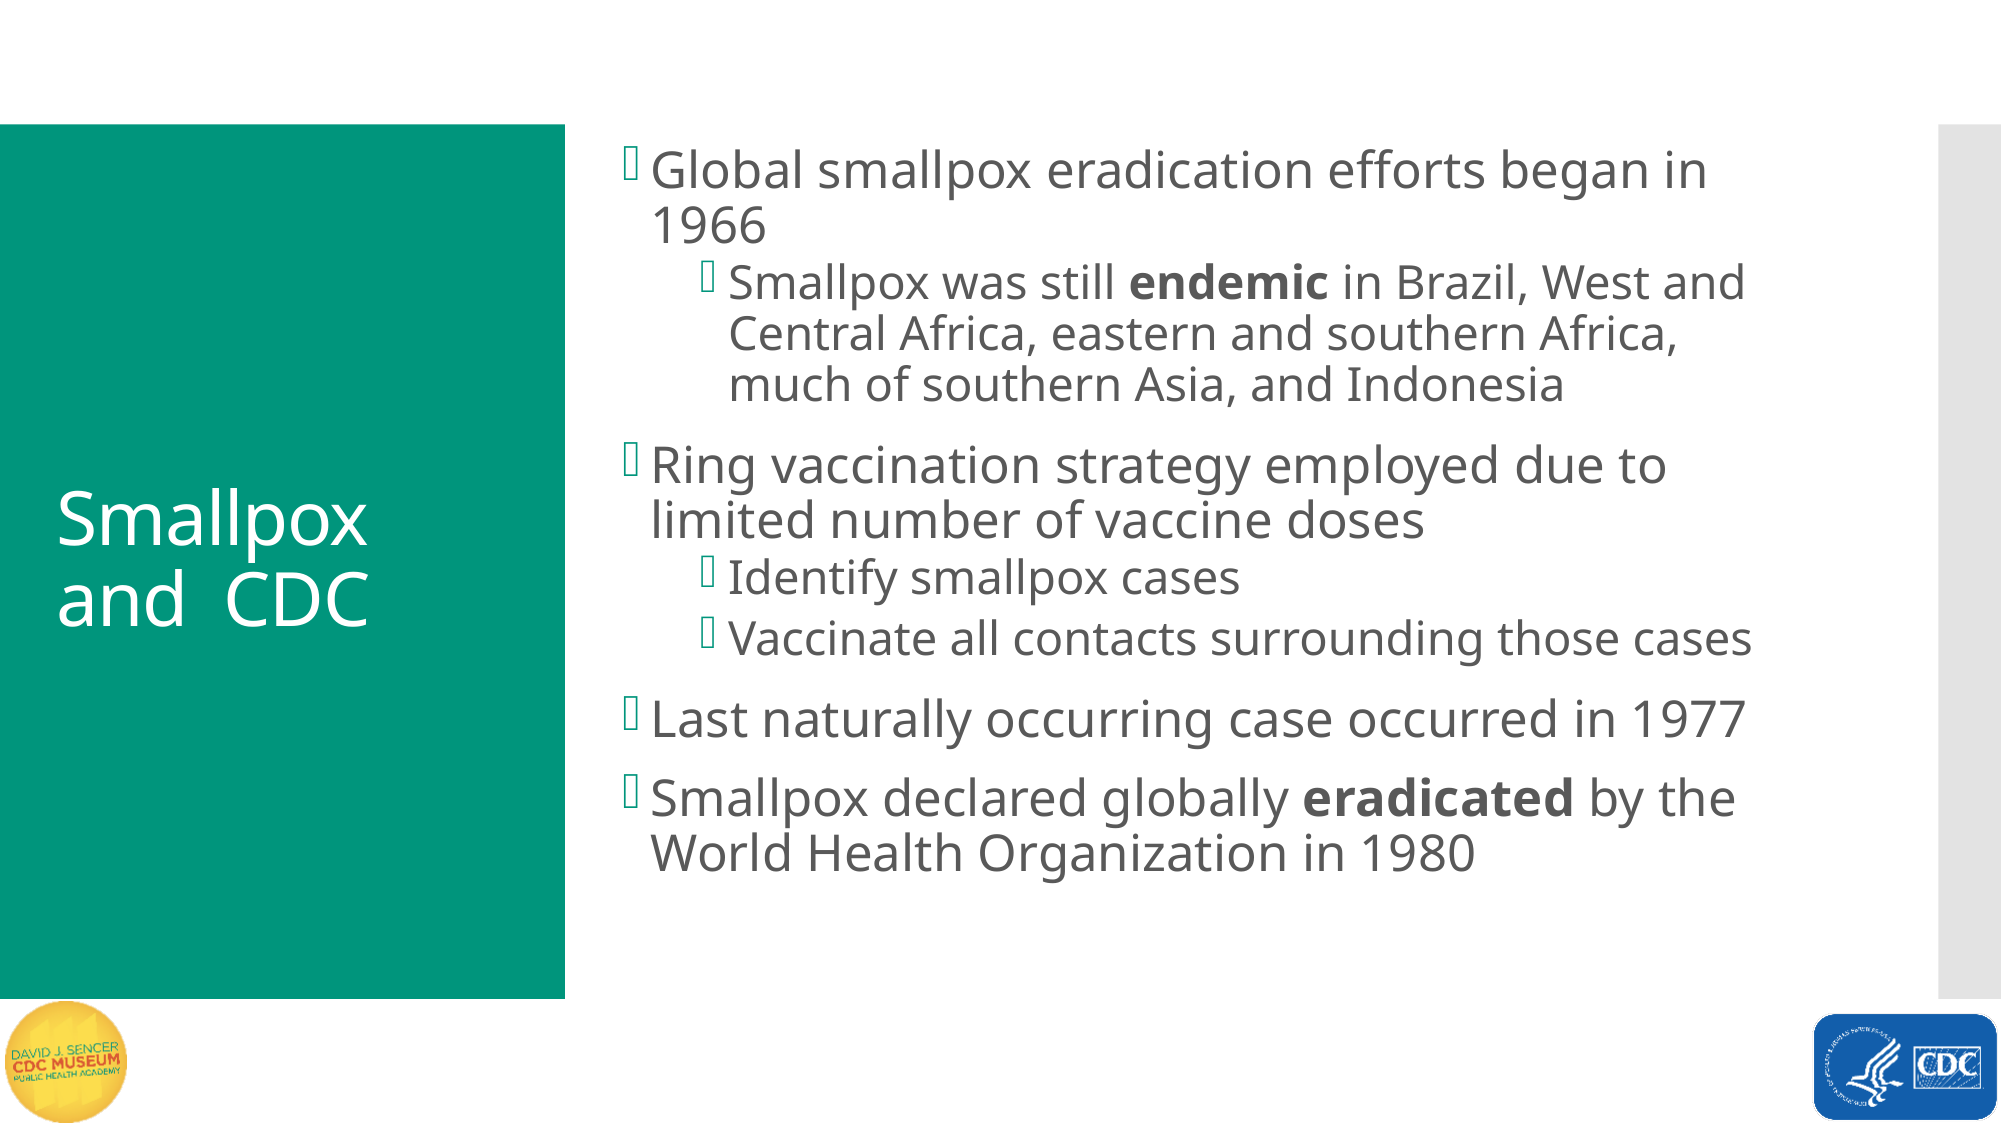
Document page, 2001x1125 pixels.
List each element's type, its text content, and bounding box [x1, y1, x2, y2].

title Smallpox and CDC [41, 184, 525, 940]
picture [4, 1001, 127, 1123]
picture [1801, 1006, 2000, 1125]
list Global smallpox eradication efforts began in 1966 Smallpox was still endemic in Brazil, West and Central Africa, eastern and southern Africa, much of southern Asia, and Indonesia Ring vaccination strategy employed due to limited number of vaccine doses Identify smallpox cases Vaccinate all contacts surrounding those cases Last naturally occurring case occurred in 1977 Smallpox declared globally eradicated by the World Health Organization in 1980 [607, 136, 1803, 1002]
